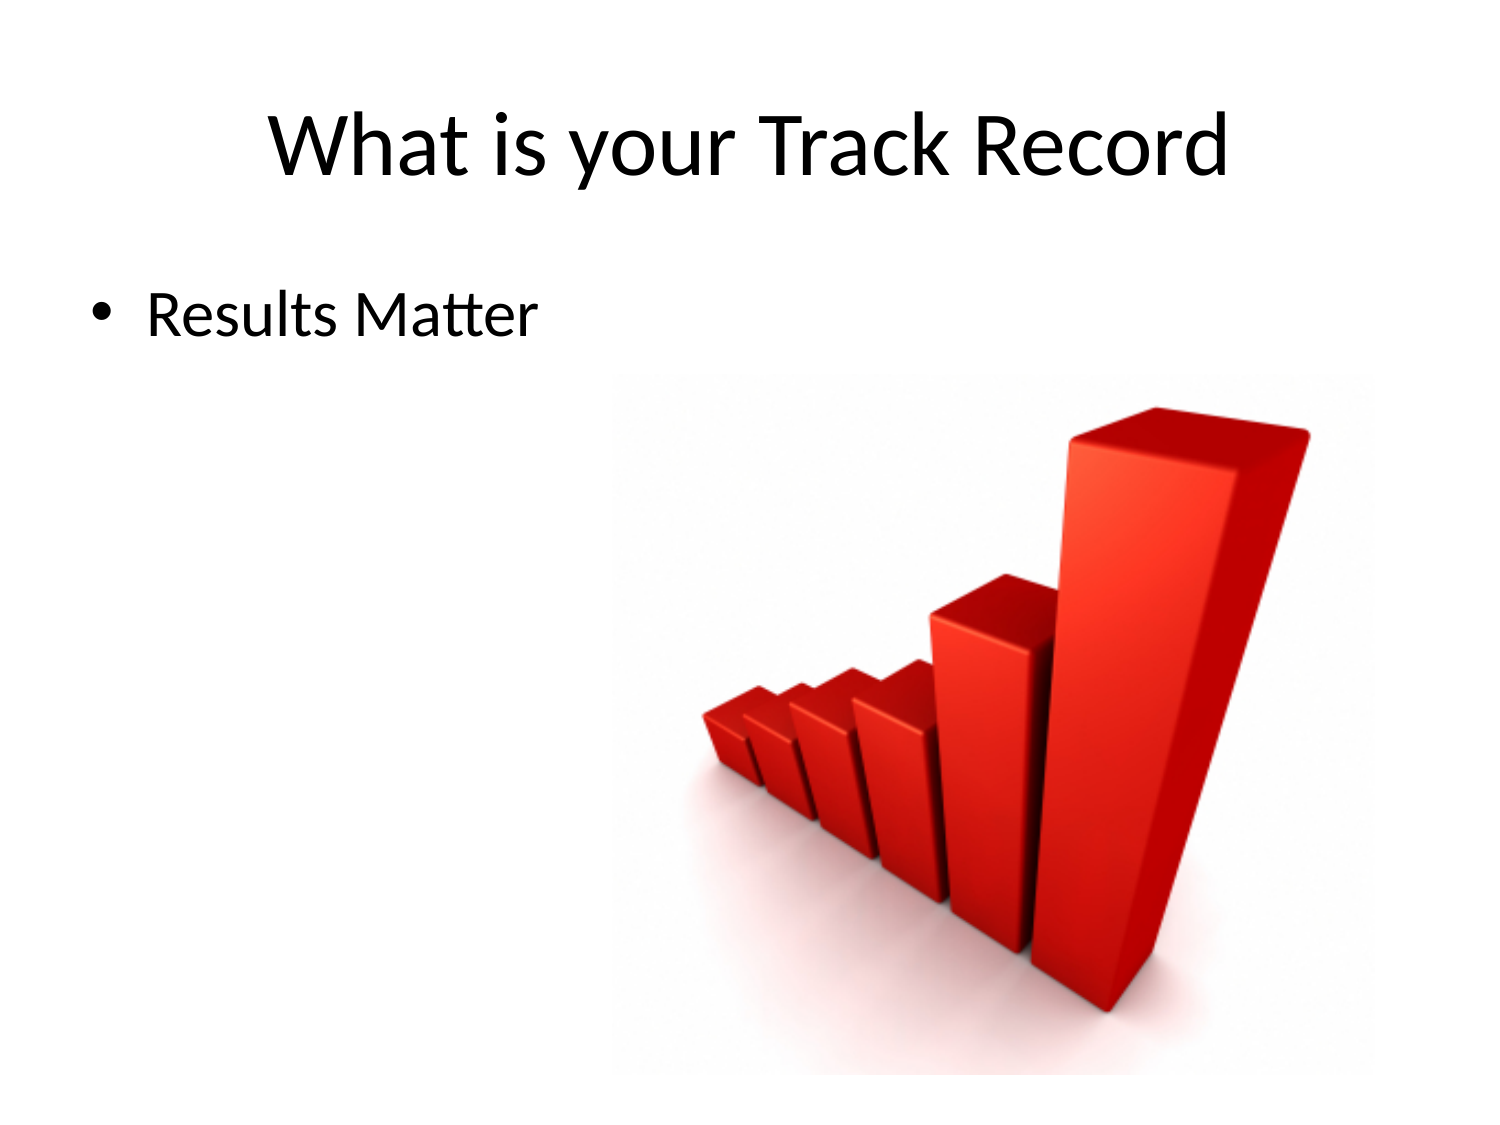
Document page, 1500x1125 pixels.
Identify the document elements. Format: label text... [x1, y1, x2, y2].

title What is your Track Record [75, 45, 1425, 233]
list Results Matter [75, 262, 1425, 1005]
picture [612, 374, 1376, 1076]
